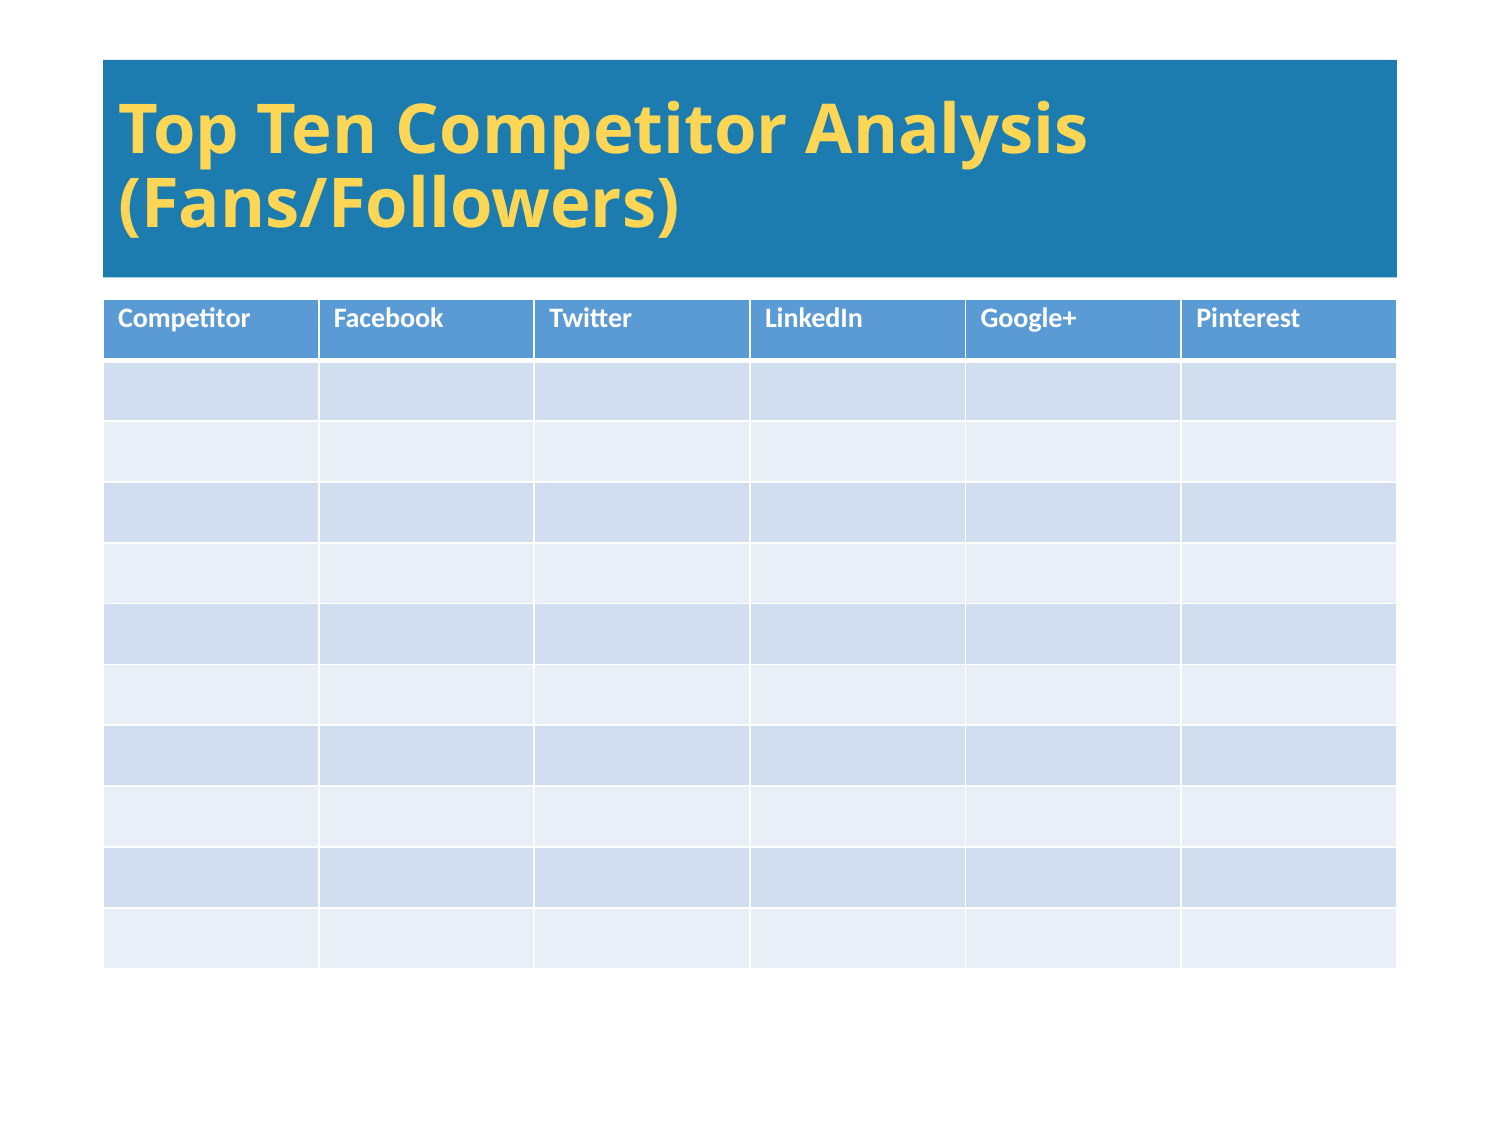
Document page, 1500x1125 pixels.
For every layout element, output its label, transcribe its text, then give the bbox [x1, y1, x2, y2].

table_cell [1182, 544, 1396, 603]
table_cell [104, 665, 318, 724]
table_cell [1182, 483, 1396, 542]
table_cell [320, 422, 533, 481]
table_cell [104, 363, 318, 420]
table_cell [320, 544, 533, 603]
table_cell [966, 665, 1180, 724]
table_cell [104, 544, 318, 603]
table_cell [535, 604, 749, 664]
table_cell [535, 909, 749, 968]
table_cell [104, 726, 318, 785]
table_cell [1182, 726, 1396, 785]
table_cell [966, 483, 1180, 542]
table_cell [966, 909, 1180, 968]
table_cell [751, 787, 965, 846]
table_cell [751, 848, 965, 907]
table_cell [751, 909, 965, 968]
table_header Competitor [104, 300, 318, 358]
table_header Twitter [535, 300, 749, 358]
table_header Google+ [966, 300, 1180, 358]
table_cell [966, 544, 1180, 603]
table_cell [320, 726, 533, 785]
table_cell [966, 422, 1180, 481]
table_cell [751, 544, 965, 603]
table_cell [966, 787, 1180, 846]
table_cell [104, 483, 318, 542]
table_cell [535, 848, 749, 907]
table_cell [535, 787, 749, 846]
table_cell [320, 848, 533, 907]
table_cell [320, 665, 533, 724]
table_cell [1182, 604, 1396, 664]
table_cell [320, 604, 533, 664]
title Top Ten Competitor Analysis (Fans/Followers) [103, 59, 1397, 278]
table_cell [751, 363, 965, 420]
table_cell [751, 604, 965, 664]
table_cell [104, 909, 318, 968]
table_cell [104, 604, 318, 664]
table_cell [966, 363, 1180, 420]
table_cell [966, 726, 1180, 785]
table_cell [1182, 665, 1396, 724]
table_cell [104, 787, 318, 846]
table_cell [535, 363, 749, 420]
table_cell [320, 483, 533, 542]
table_cell [1182, 848, 1396, 907]
table_cell [1182, 909, 1396, 968]
table_cell [535, 483, 749, 542]
table_cell [966, 604, 1180, 664]
table_cell [966, 848, 1180, 907]
table_cell [535, 544, 749, 603]
table_cell [751, 422, 965, 481]
table_cell [104, 848, 318, 907]
table_cell [320, 787, 533, 846]
table_cell [320, 363, 533, 420]
table_cell [751, 483, 965, 542]
table_cell [320, 909, 533, 968]
table_cell [104, 422, 318, 481]
table_header LinkedIn [751, 300, 965, 358]
table_cell [751, 665, 965, 724]
table_cell [535, 422, 749, 481]
table_cell [751, 726, 965, 785]
table_cell [1182, 787, 1396, 846]
table_header Pinterest [1182, 300, 1396, 358]
table_cell [1182, 422, 1396, 481]
table_cell [1182, 363, 1396, 420]
table_header Facebook [320, 300, 533, 358]
table_cell [535, 726, 749, 785]
table_cell [535, 665, 749, 724]
